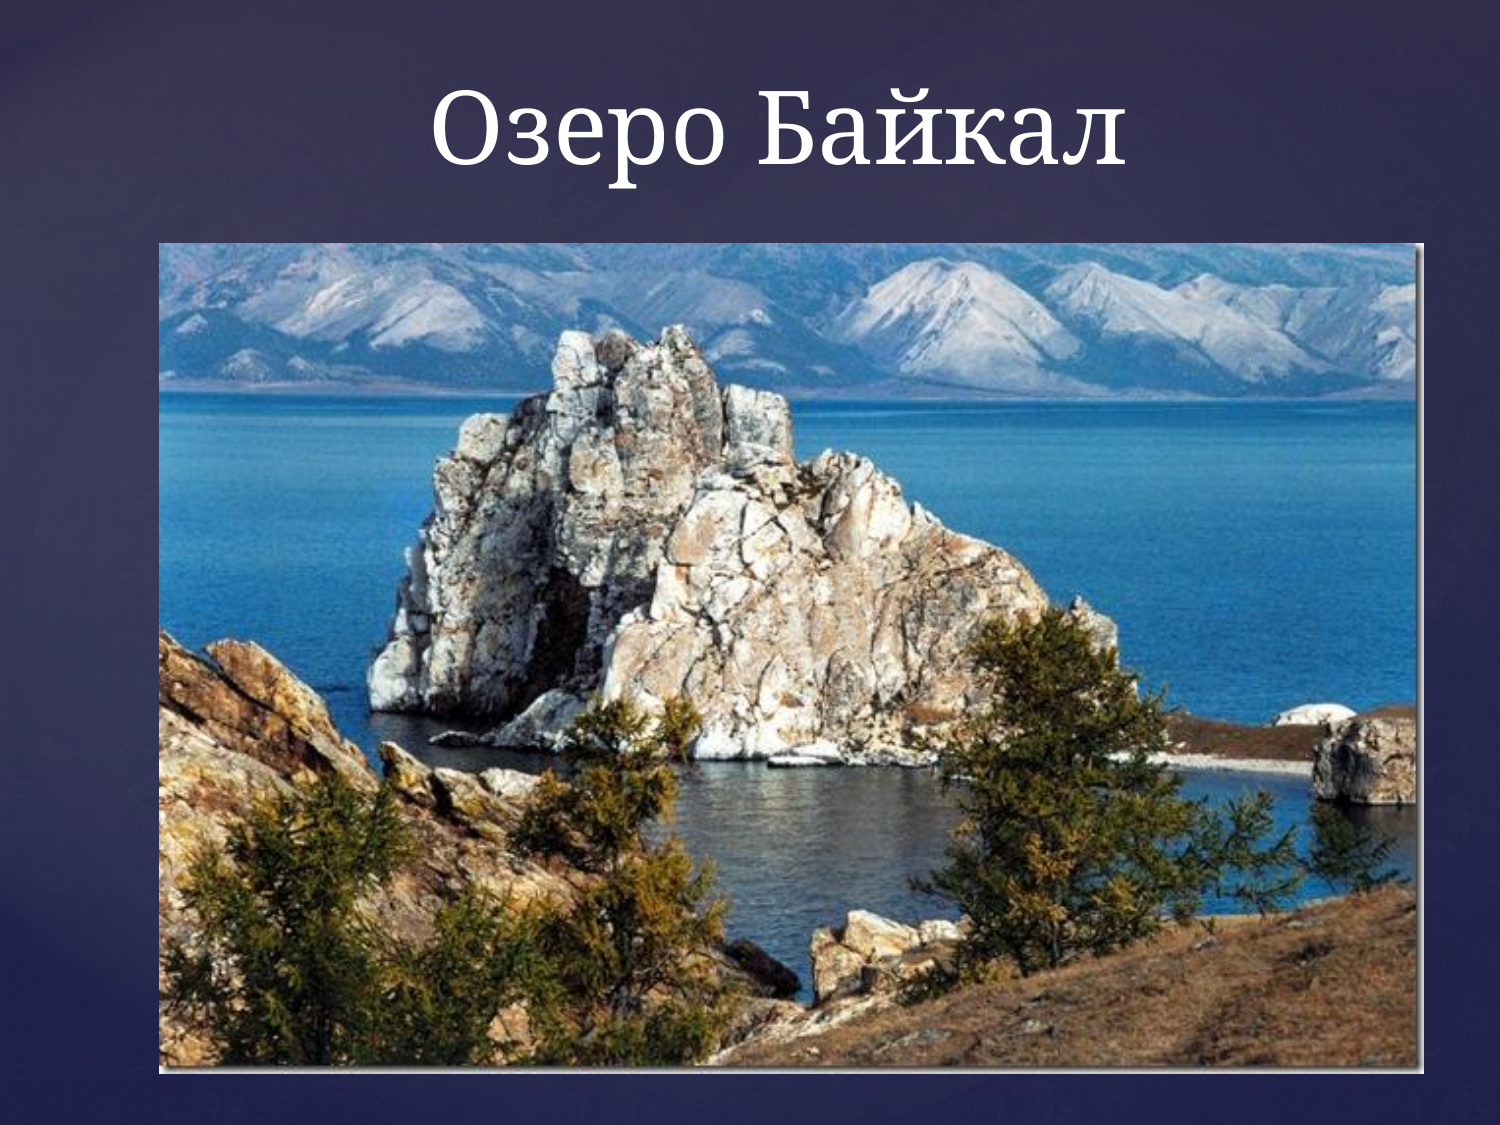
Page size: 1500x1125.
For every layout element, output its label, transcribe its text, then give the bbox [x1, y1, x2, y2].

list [158, 242, 1424, 1075]
title Озеро Байкал [159, 42, 1397, 193]
